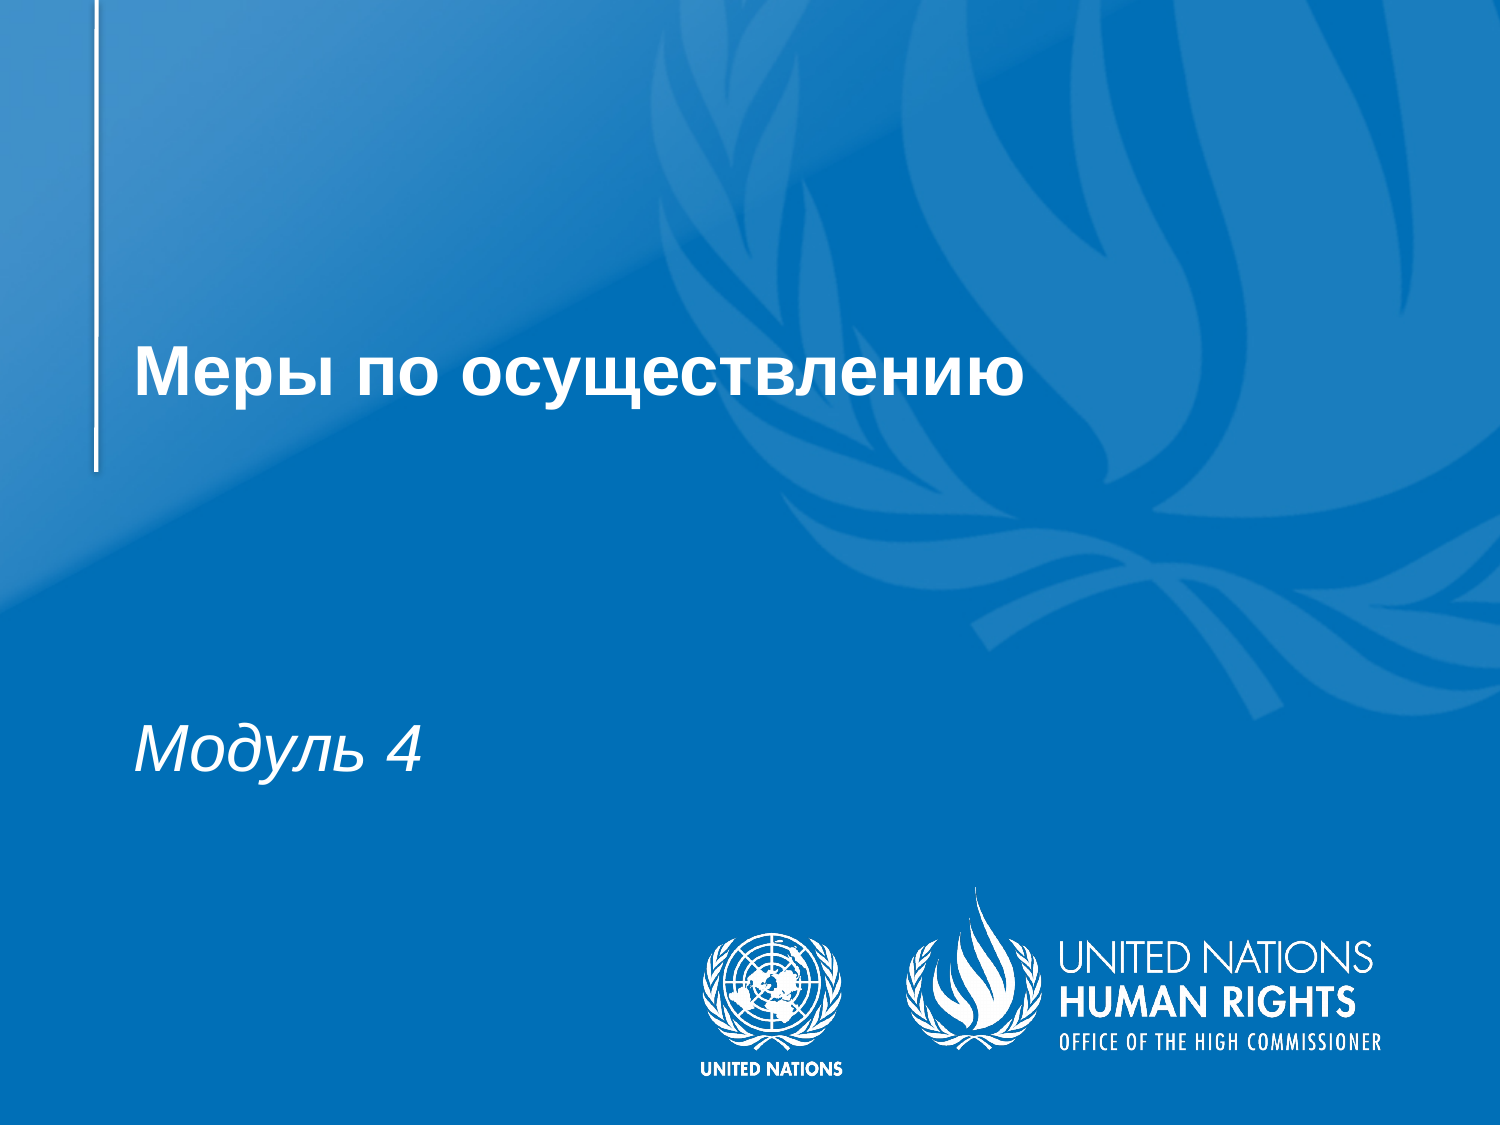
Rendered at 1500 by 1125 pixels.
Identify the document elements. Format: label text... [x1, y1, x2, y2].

subtitle Модуль 4 [118, 696, 1200, 858]
picture [0, 0, 1500, 1125]
title Меры по осуществлению [118, 316, 1325, 506]
